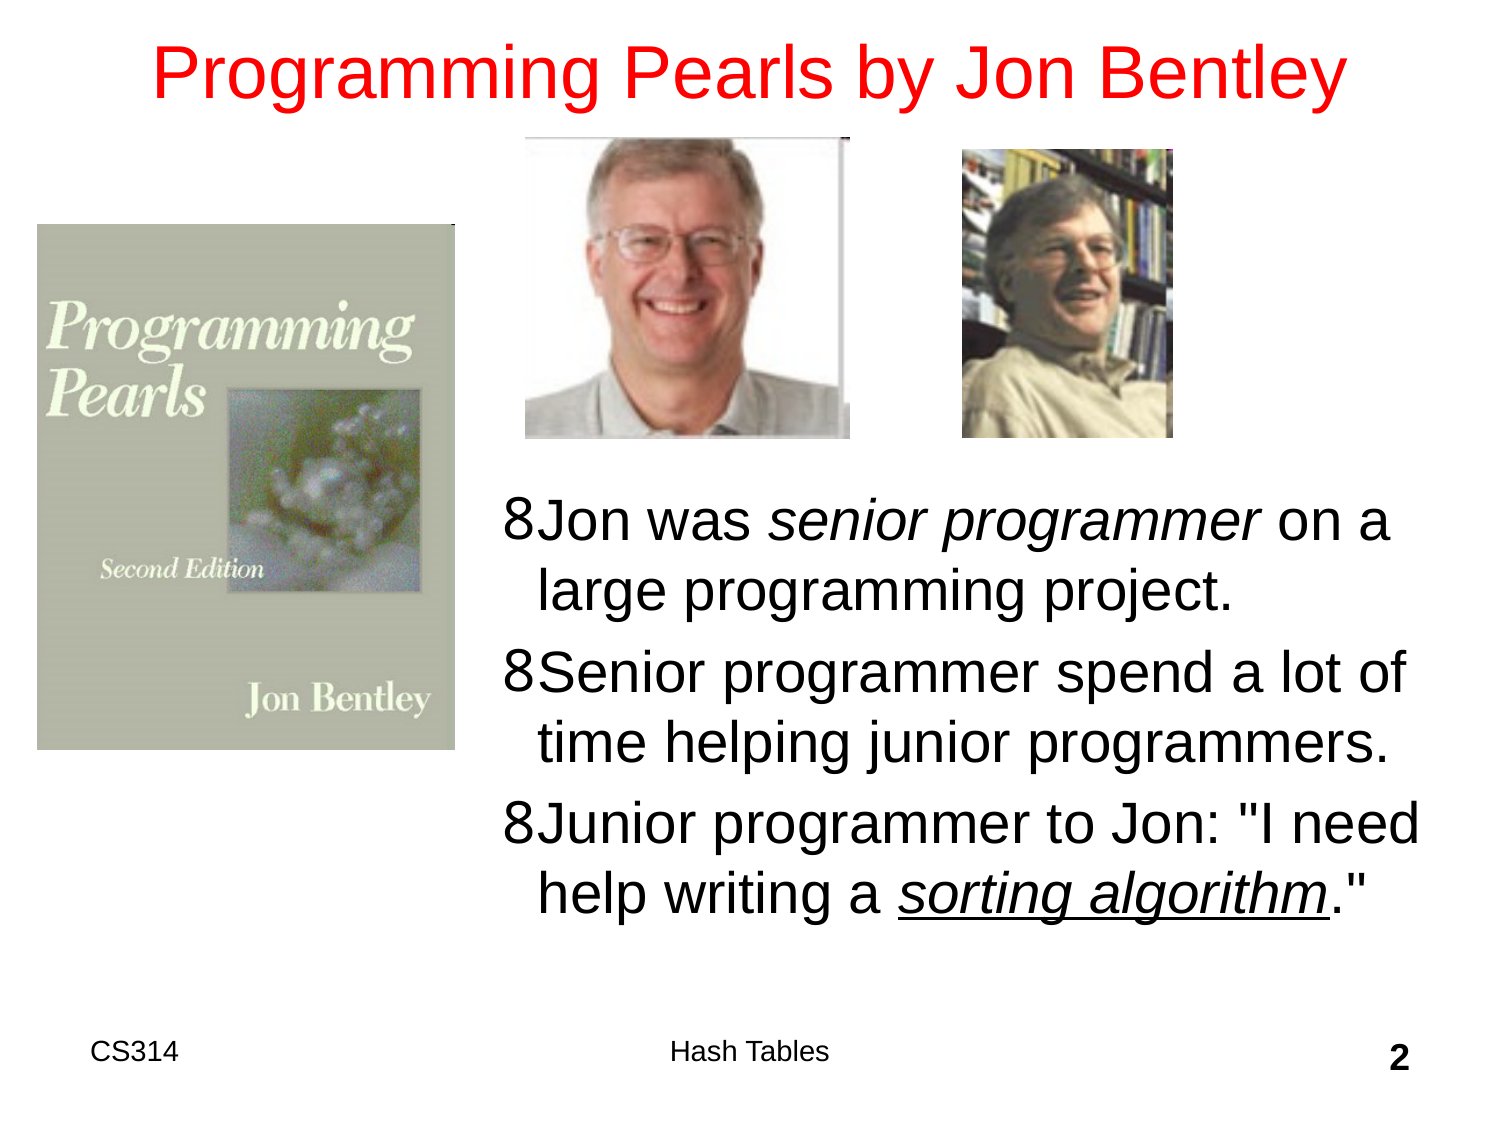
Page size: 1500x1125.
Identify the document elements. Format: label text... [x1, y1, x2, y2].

picture [37, 224, 455, 751]
title Programming Pearls by Jon Bentley [112, 0, 1388, 163]
picture [524, 137, 851, 439]
slide_number 2 [1112, 1024, 1426, 1101]
slide_number CS314 [74, 1024, 451, 1101]
text_box Jon was senior programmer on a large programming project. Senior programmer spend a lot of time helping junior programmers. Junior programmer to Jon: "I need help writing a sorting algorithm." [487, 474, 1475, 933]
footer Hash Tables [462, 1024, 1038, 1101]
picture [962, 149, 1173, 438]
